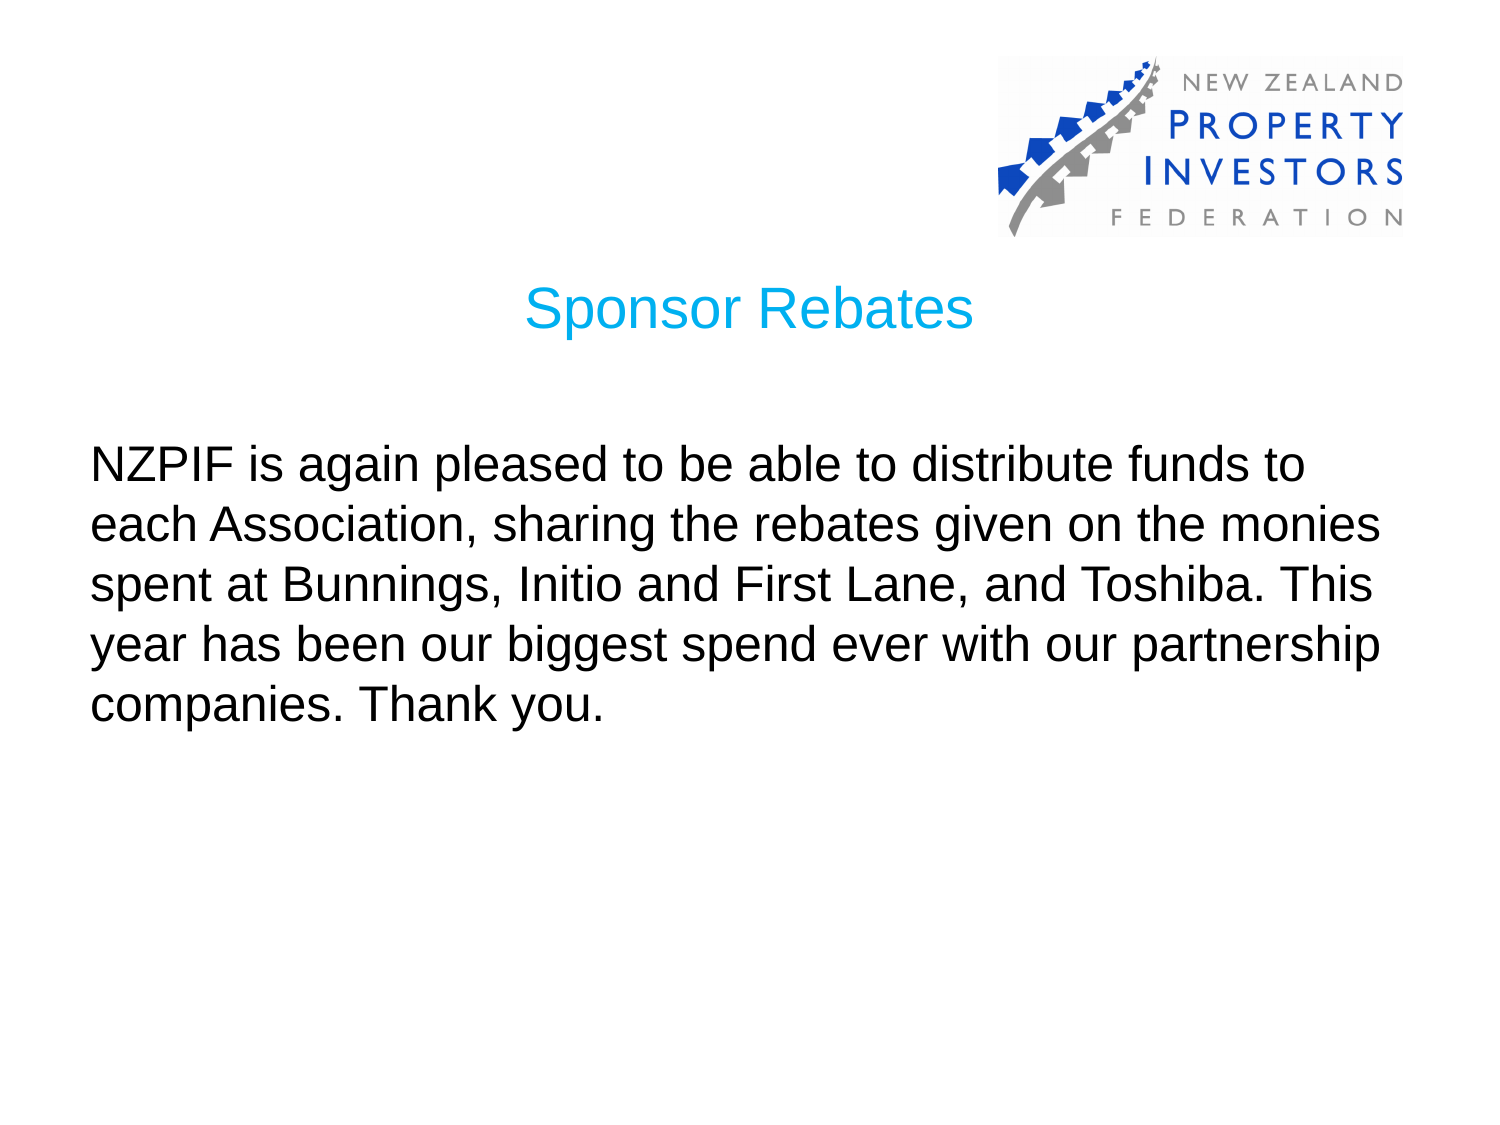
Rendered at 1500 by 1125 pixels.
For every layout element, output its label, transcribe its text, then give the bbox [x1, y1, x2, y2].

list Sponsor Rebates NZPIF is again pleased to be able to distribute funds to each Association, sharing the rebates given on the monies spent at Bunnings, Initio and First Lane, and Toshiba. This year has been our biggest spend ever with our partnership companies. Thank you. [74, 262, 1426, 1006]
picture [997, 56, 1403, 237]
